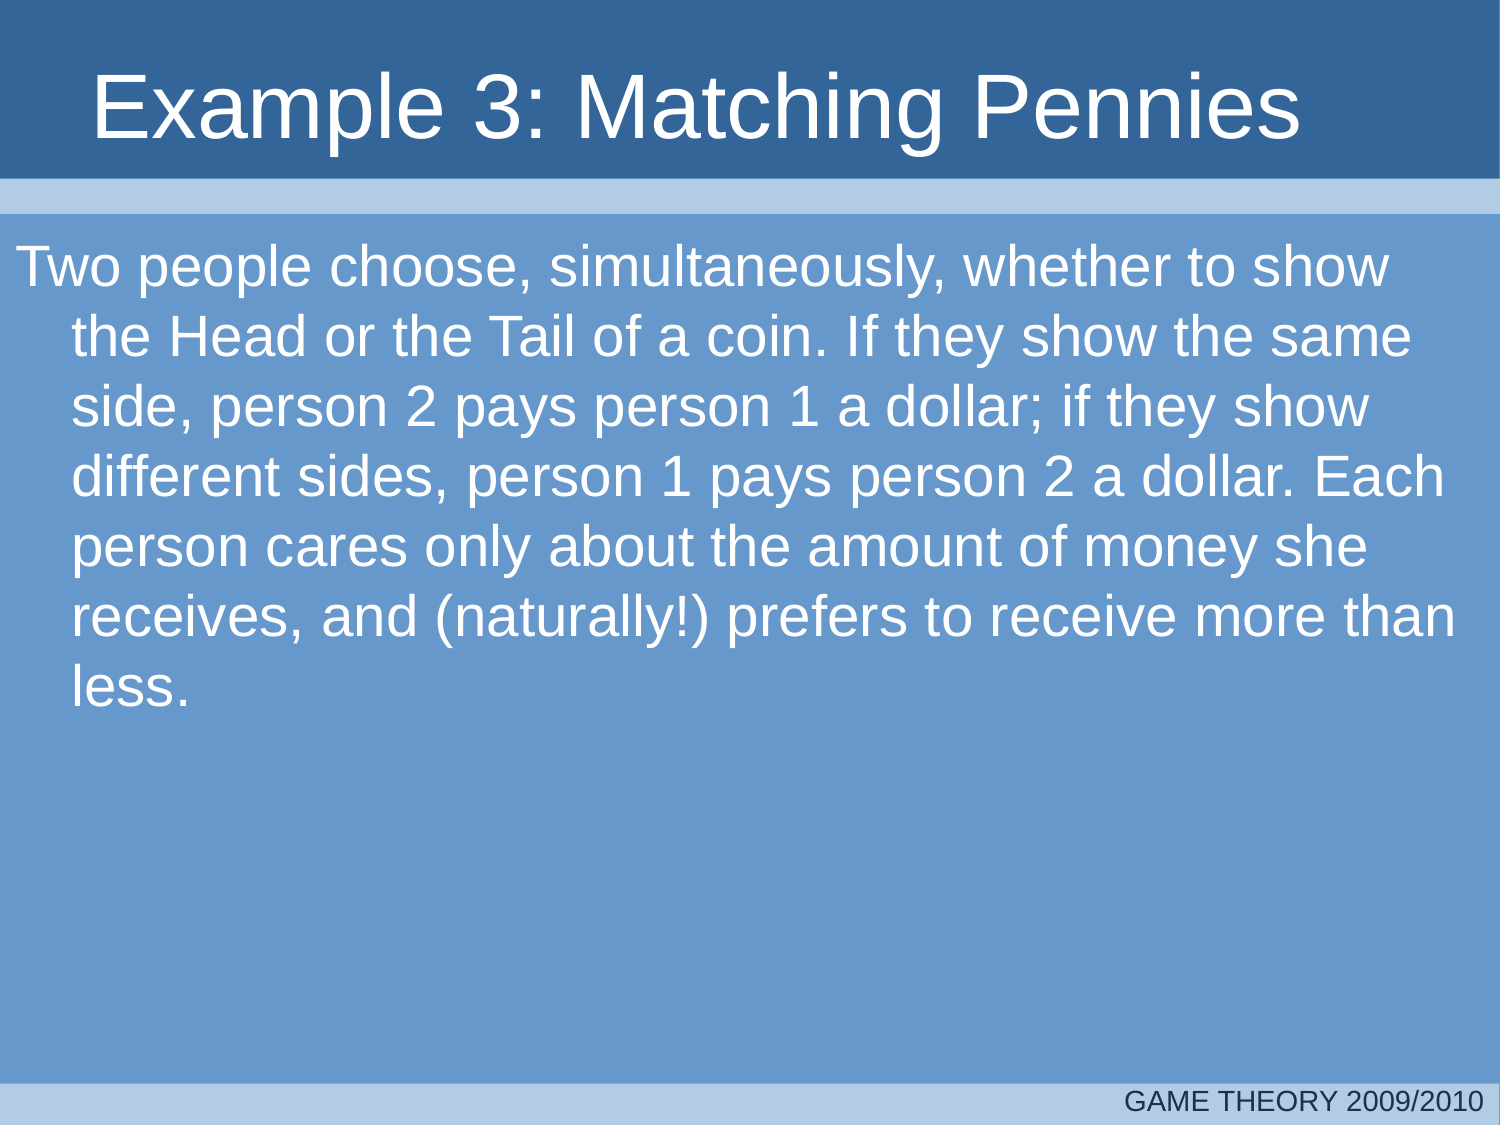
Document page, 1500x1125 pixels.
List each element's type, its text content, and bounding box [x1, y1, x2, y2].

title Example 3: Matching Pennies [74, 42, 1436, 162]
list Two people choose, simultaneously, whether to show the Head or the Tail of a coin. If they show the same side, person 2 pays person 1 a dollar; if they show different sides, person 1 pays person 2 a dollar. Each person cares only about the amount of money she receives, and (naturally!) prefers to receive more than less. [0, 220, 1500, 1078]
text_box GAME THEORY 2009/2010 [1109, 1078, 1500, 1125]
